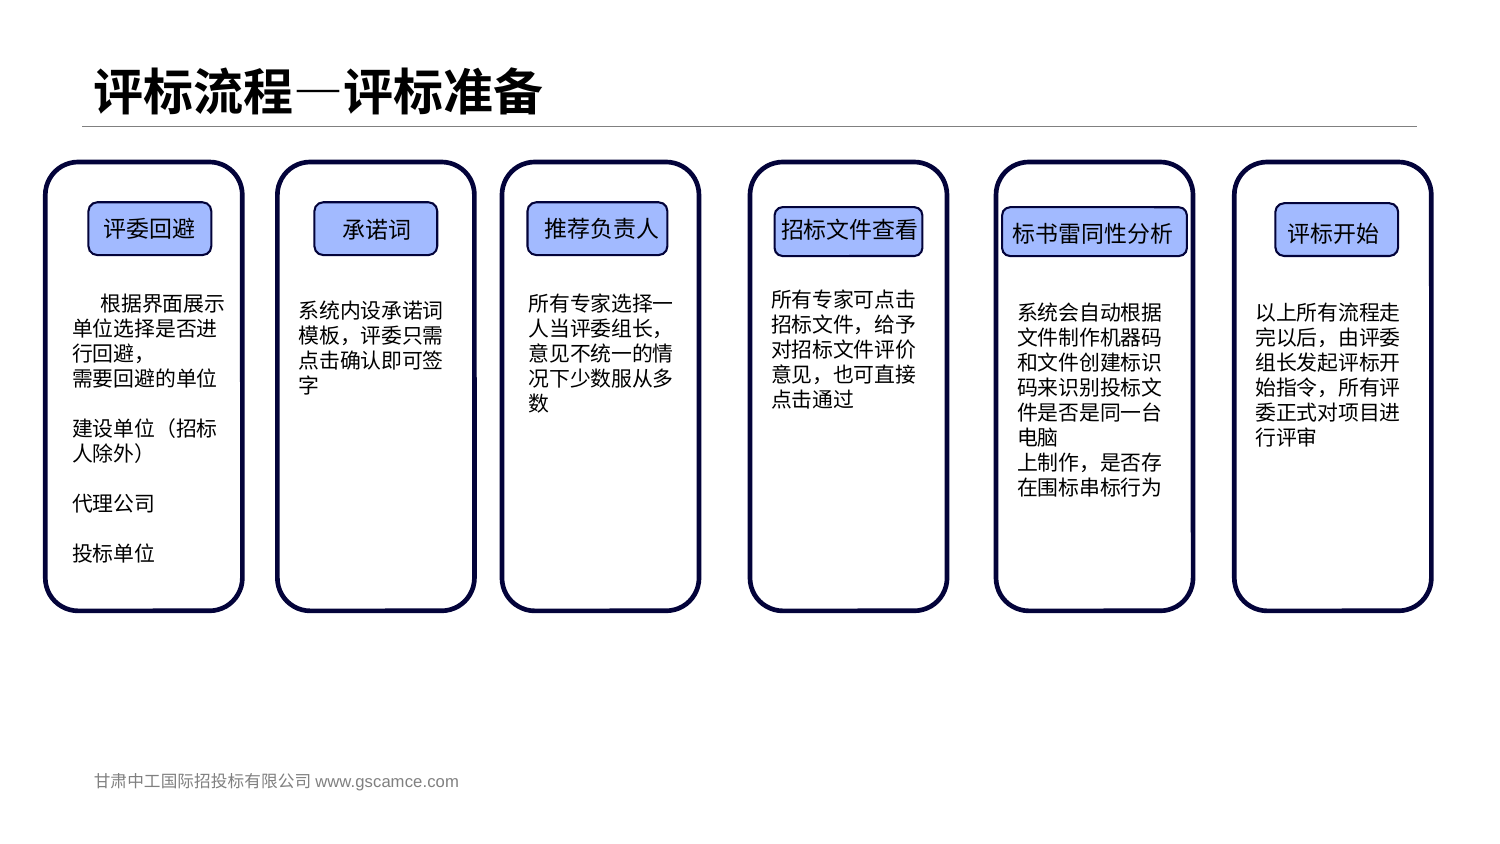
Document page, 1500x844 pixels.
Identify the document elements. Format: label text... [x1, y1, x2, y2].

text_box 以上所有流程走完以后，由评委组长发起评标开始指令，所有评委正式对项目进行评审 [1240, 291, 1426, 457]
text_box [500, 160, 701, 612]
text_box [1274, 202, 1400, 258]
text_box 所有专家选择一人当评委组长，意见不统一的情况下少数服从多数 [513, 283, 699, 423]
text_box [1233, 160, 1433, 612]
text_box 标书雷同性分析 [997, 212, 1189, 255]
text_box 系统会自动根据文件制作机器码和文件创建标识码来识别投标文件是否是同一台电脑 上制作，是否存在围标串标行为 [1002, 291, 1187, 507]
text_box 系统内设承诺词模板，评委只需点击确认即可签字 [283, 290, 469, 406]
title 评标流程—评标准备 [82, 0, 1418, 127]
text_box 评标开始 [1272, 212, 1395, 255]
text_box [42, 161, 282, 576]
text_box [276, 160, 476, 612]
footer 甘肃中工国际招投标有限公司www.gscamce.com [82, 767, 592, 794]
text_box [748, 160, 949, 612]
text_box [313, 201, 439, 257]
text_box 承诺词 [326, 208, 427, 251]
text_box 所有专家可点击招标文件，给予对招标文件评价意见，也可直接点击通过 [756, 279, 941, 420]
text_box [44, 576, 244, 612]
text_box [994, 160, 1195, 612]
text_box 推荐负责人 [529, 207, 675, 250]
text_box [1001, 206, 1188, 212]
text_box [774, 251, 923, 258]
text_box 招标文件查看 [766, 208, 935, 251]
text_box [526, 201, 668, 257]
